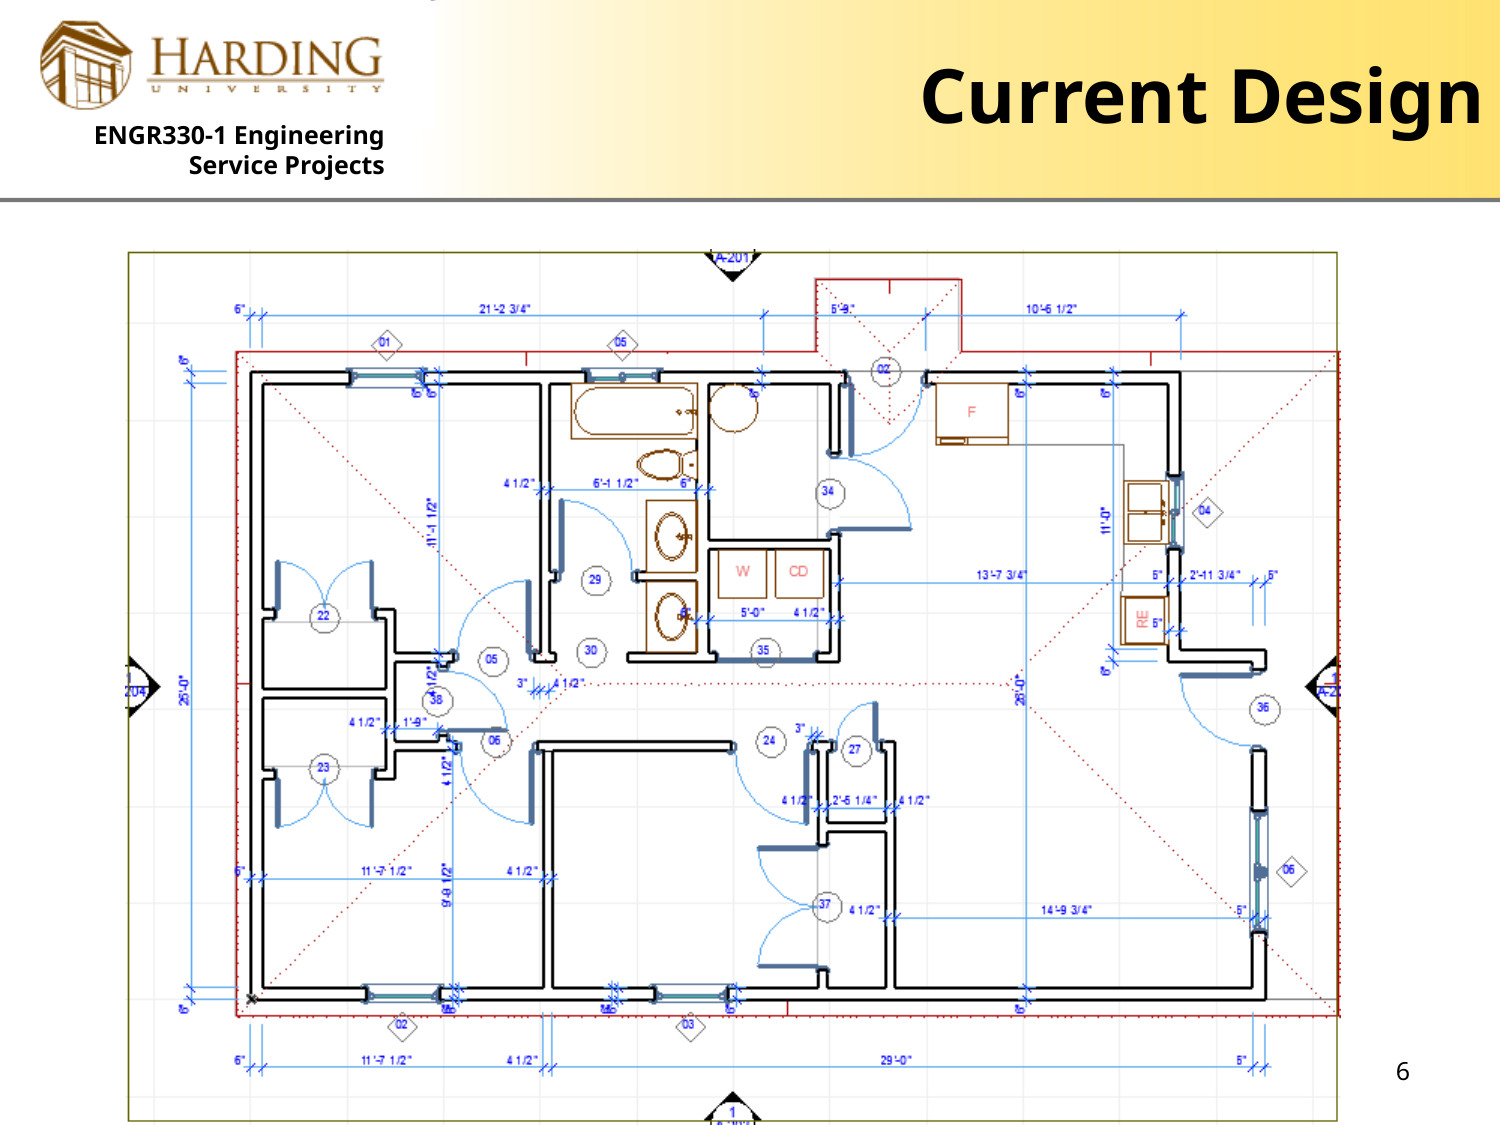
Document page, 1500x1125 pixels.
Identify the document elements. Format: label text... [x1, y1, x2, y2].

title Current Design [399, 0, 1500, 188]
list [124, 249, 1341, 1125]
picture [0, 0, 399, 129]
slide_number 6 [1345, 1042, 1425, 1103]
